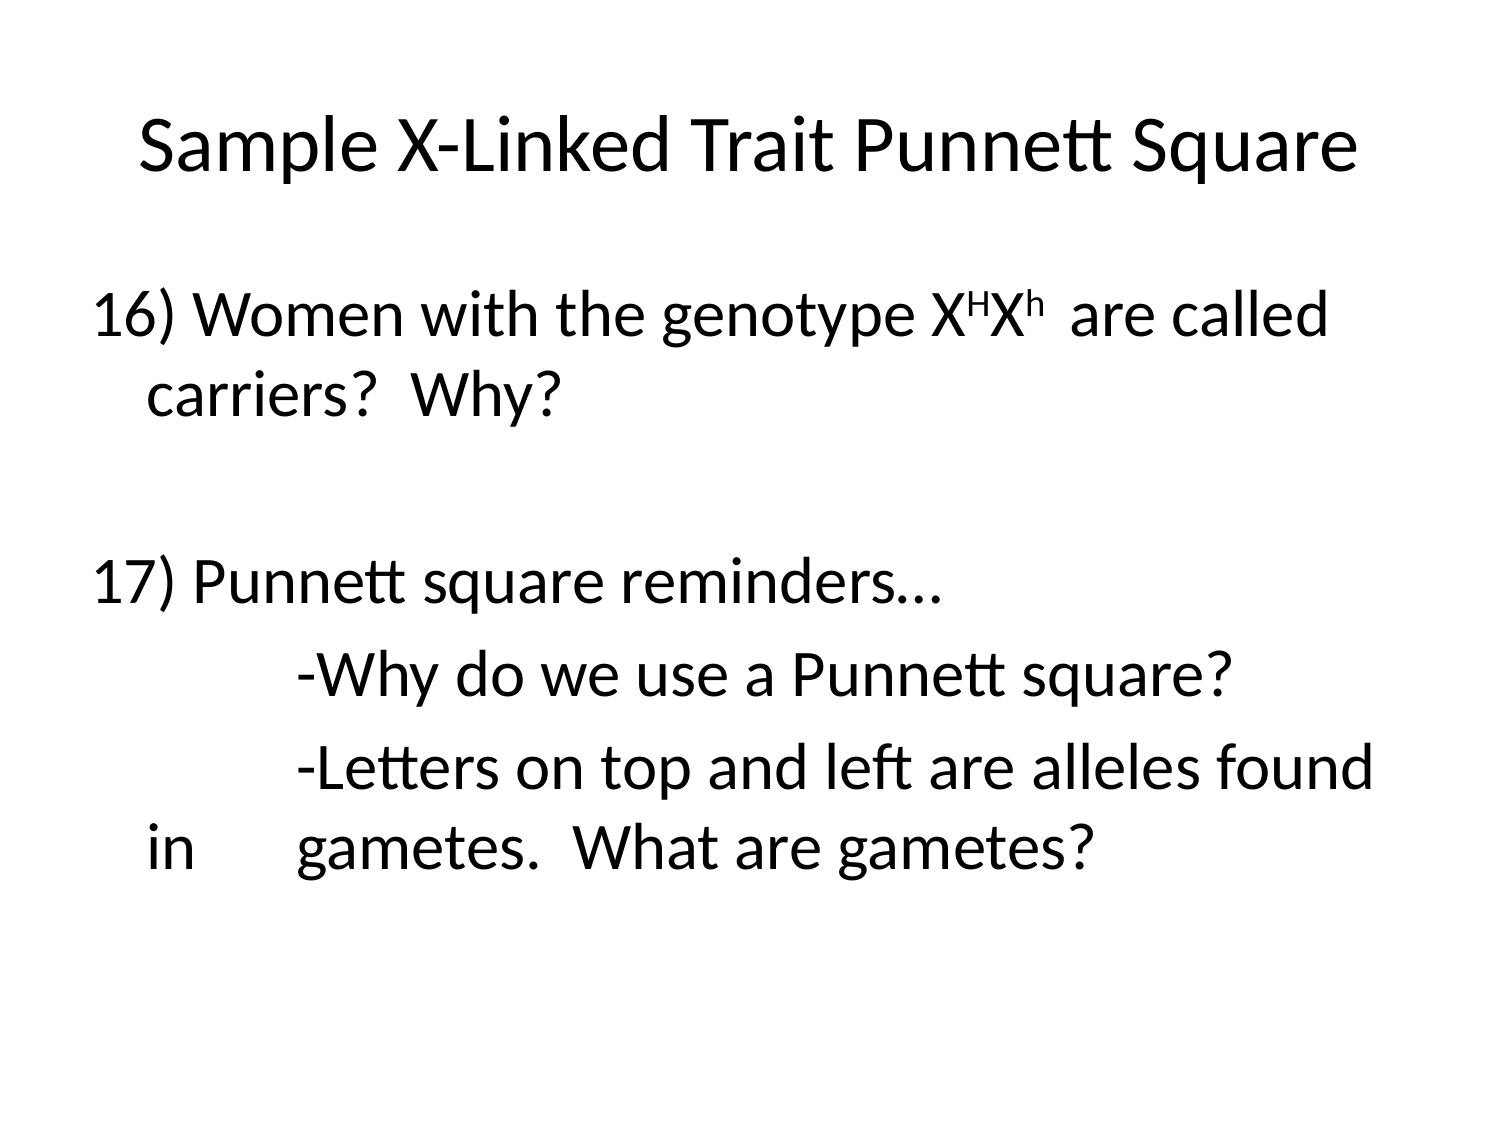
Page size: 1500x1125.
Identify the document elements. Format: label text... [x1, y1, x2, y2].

title Sample X-Linked Trait Punnett Square [75, 45, 1425, 233]
list 16) Women with the genotype XHXh are called carriers? Why? 17) Punnett square reminders… -Why do we use a Punnett square? -Letters on top and left are alleles found in gametes. What are gametes? [75, 262, 1425, 1005]
